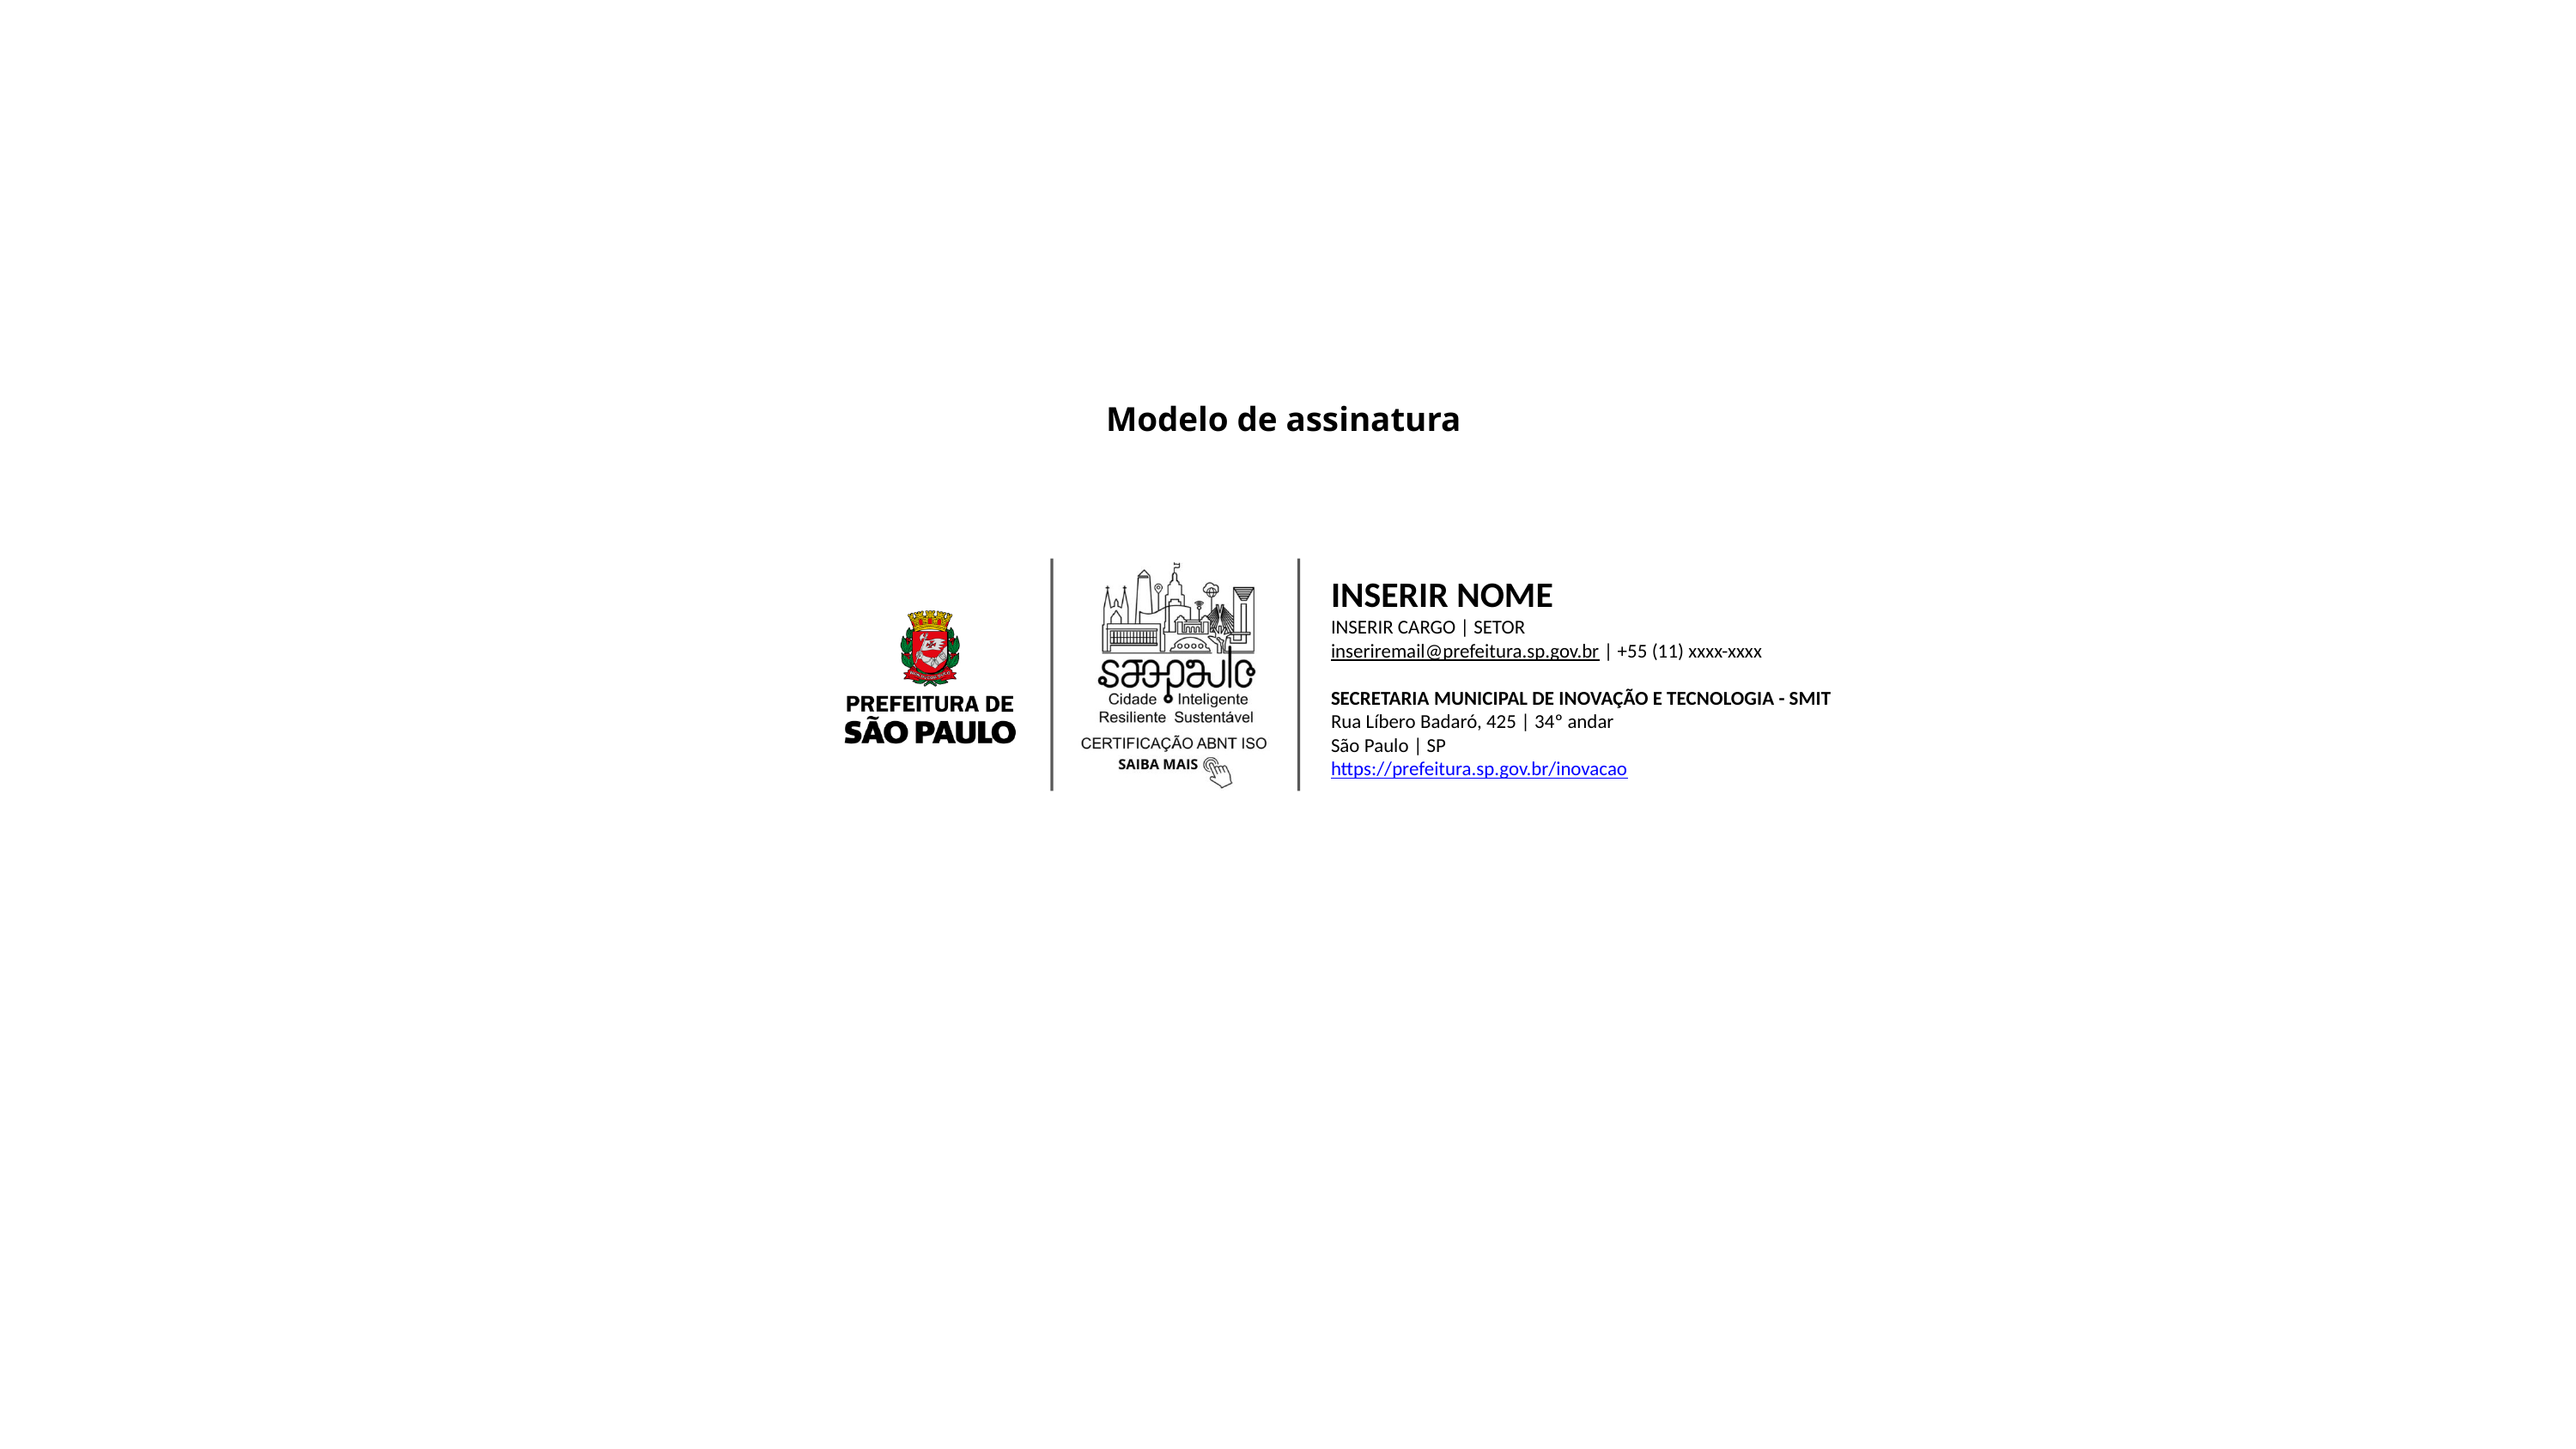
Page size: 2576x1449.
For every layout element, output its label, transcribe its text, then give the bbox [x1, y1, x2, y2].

text_box Modelo de assinatura [1091, 391, 1485, 439]
text_box INSERIR NOME INSERIR CARGO | SETOR inseriremail@prefeitura.sp.gov.br | +55 (11) xxxx-xxxx SECRETARIA MUNICIPAL DE INOVAÇÃO E TECNOLOGIA - SMIT Rua Líbero Badaró, 425 | 34º andar São Paulo | SP https://prefeitura.sp.gov.br/inovacao [1330, 572, 1900, 780]
picture [1054, 552, 1292, 791]
picture [815, 562, 1044, 791]
